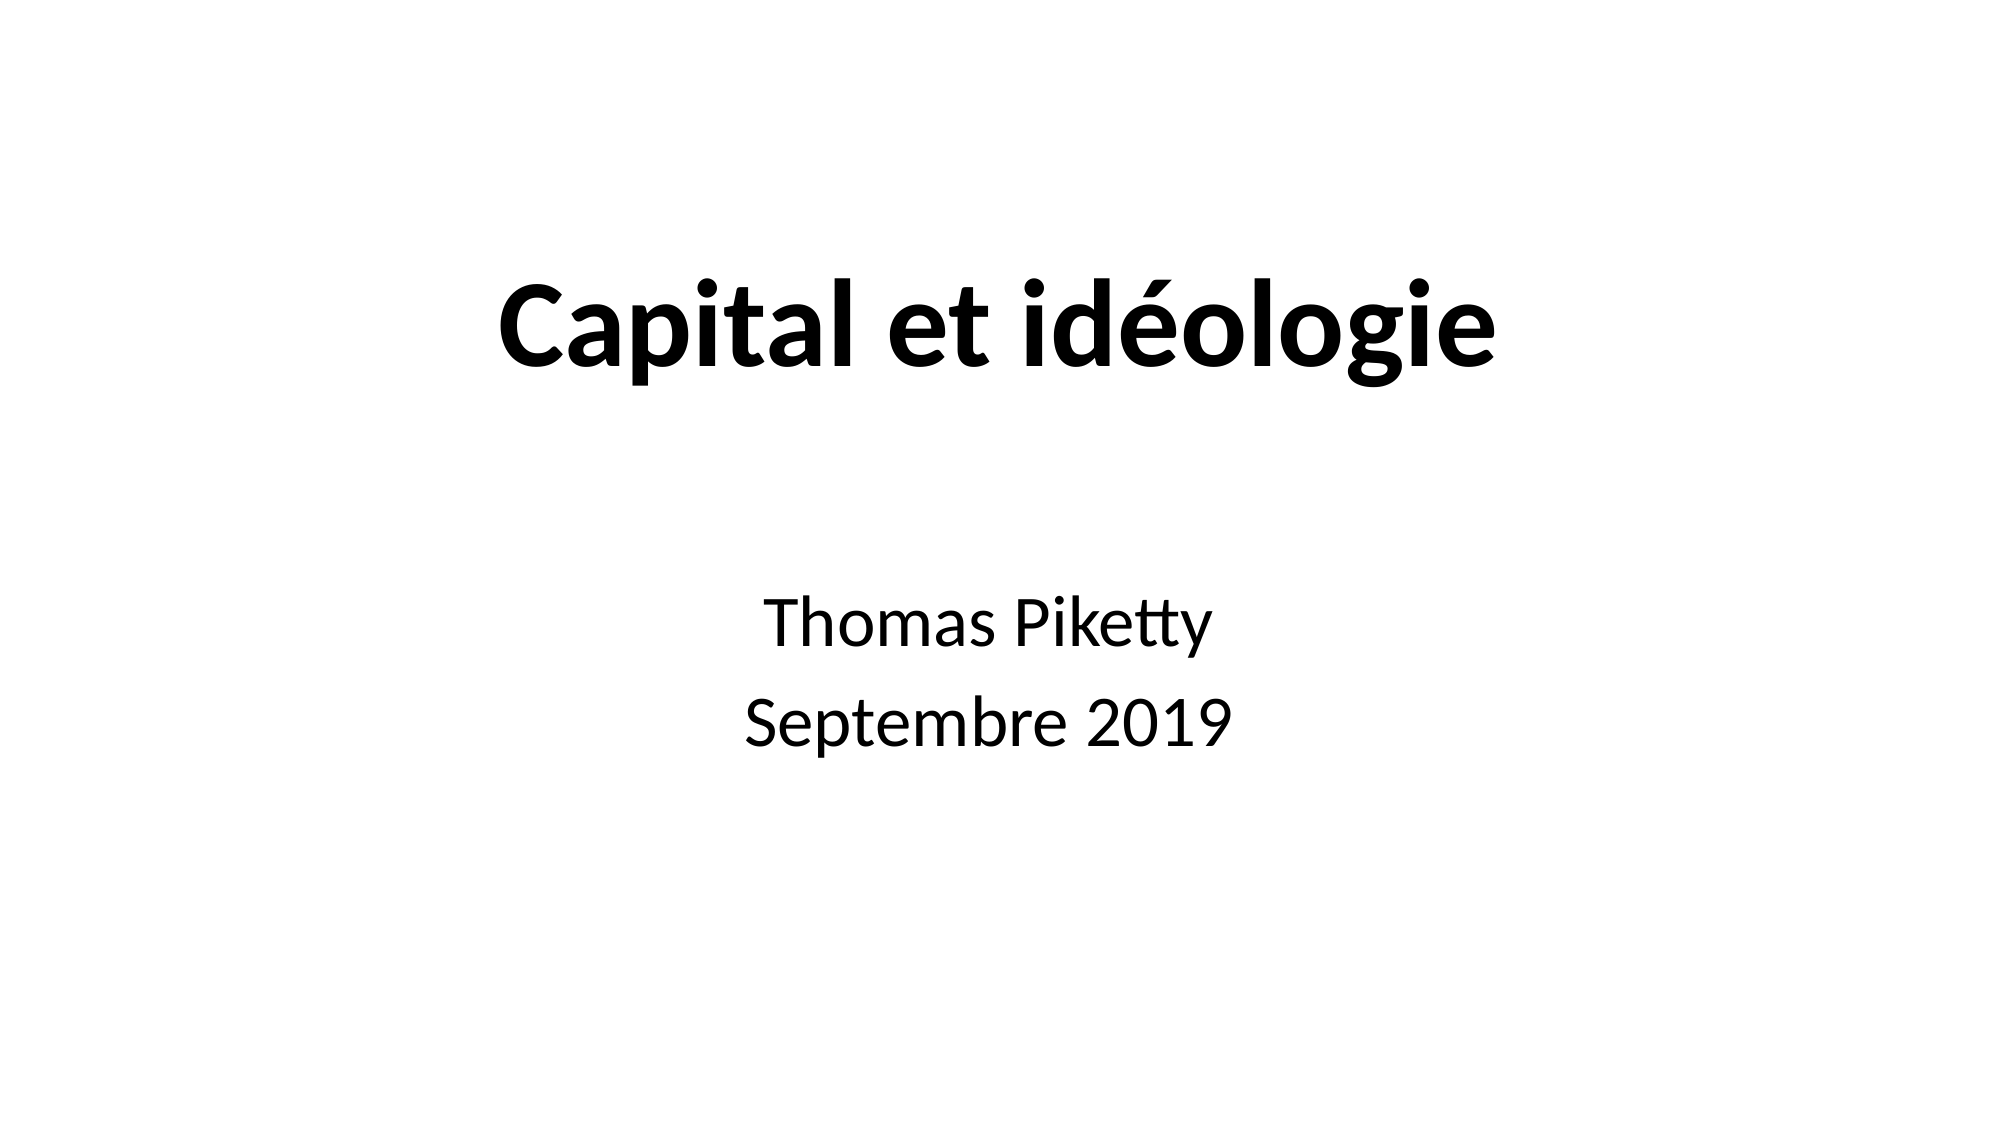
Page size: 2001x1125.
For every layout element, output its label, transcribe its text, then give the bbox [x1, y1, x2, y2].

title Capital et idéologie [42, 203, 1955, 402]
subtitle Thomas Piketty Septembre 2019 [42, 576, 1936, 829]
